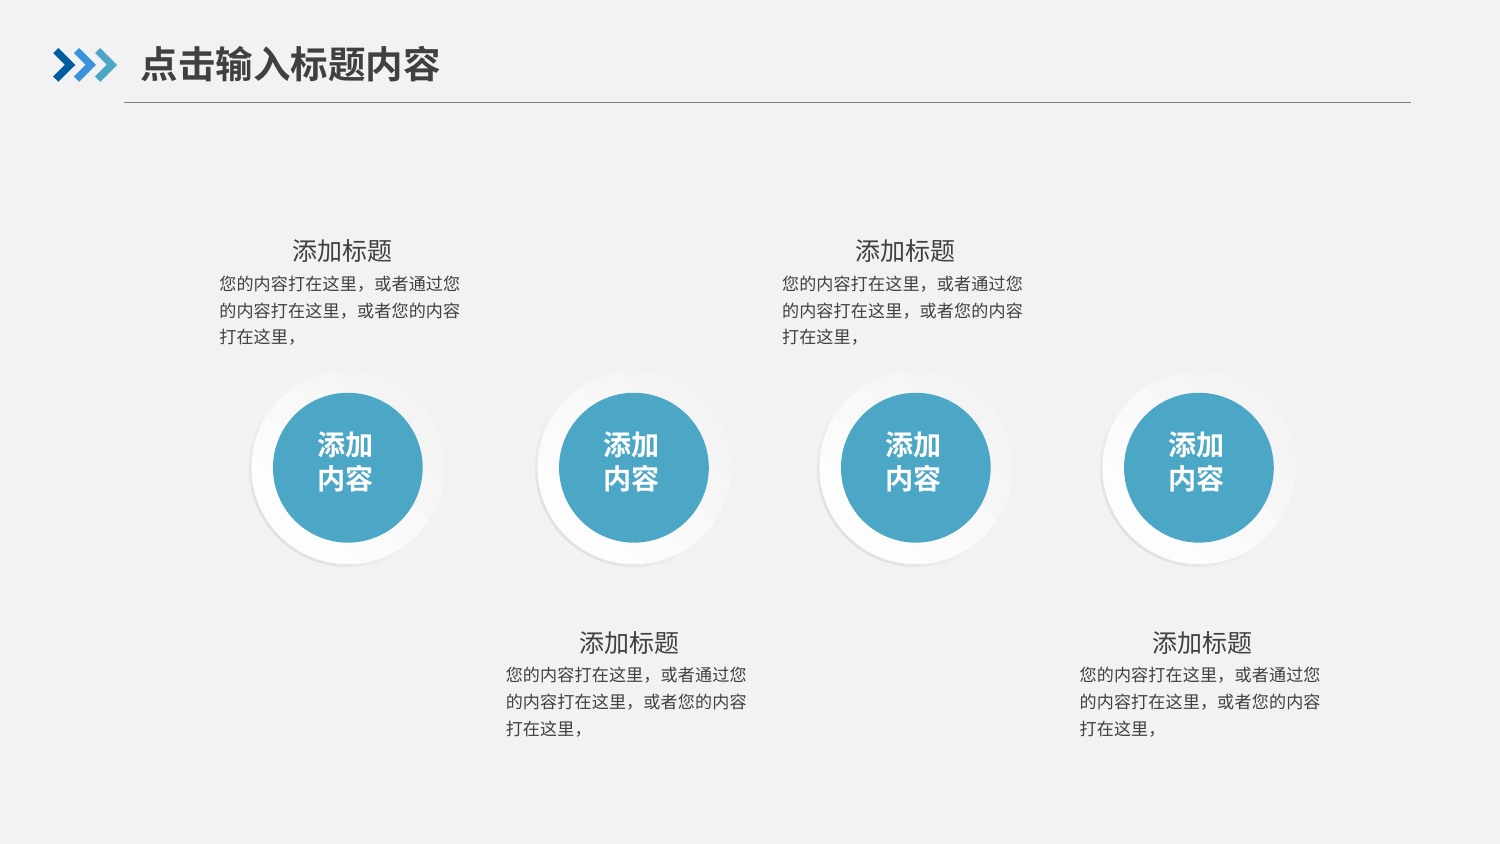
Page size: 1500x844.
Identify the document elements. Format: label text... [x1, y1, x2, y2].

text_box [52, 47, 118, 82]
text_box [494, 612, 769, 746]
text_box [200, 319, 1342, 615]
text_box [1099, 368, 1298, 567]
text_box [816, 368, 1015, 567]
text_box 点击输入标题内容 [140, 32, 491, 95]
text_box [208, 220, 482, 355]
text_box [535, 368, 733, 567]
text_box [770, 220, 1045, 355]
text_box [248, 368, 447, 567]
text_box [1068, 612, 1343, 746]
